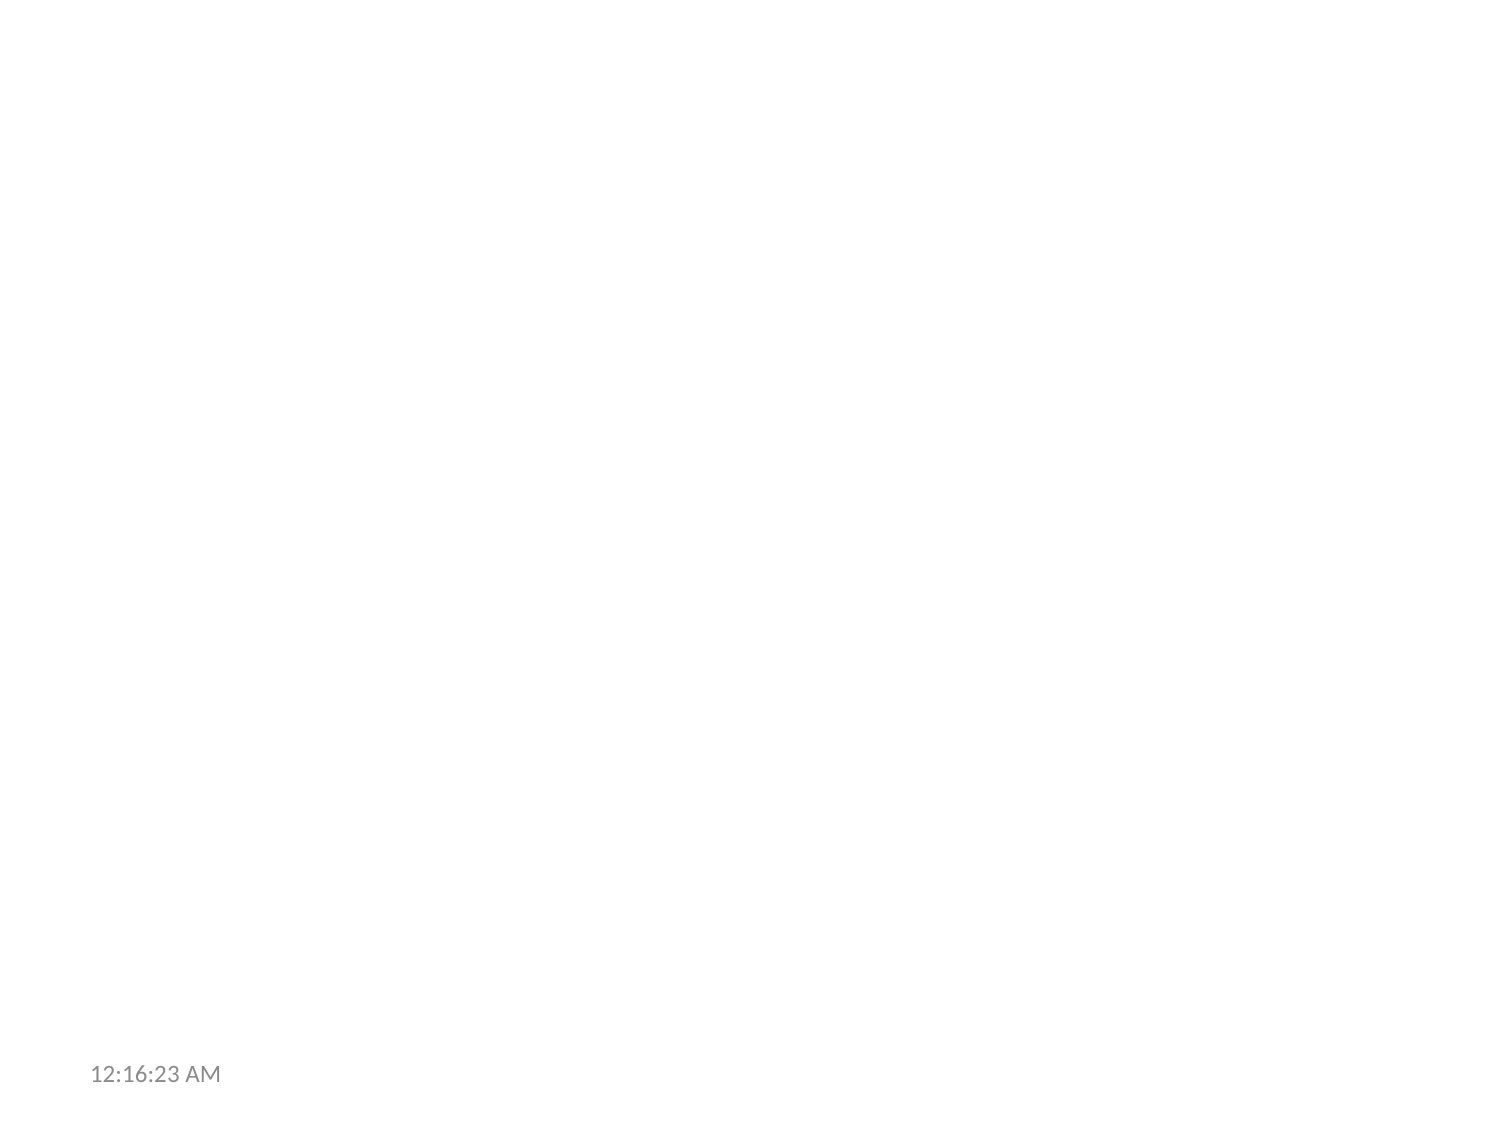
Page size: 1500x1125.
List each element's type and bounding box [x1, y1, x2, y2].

slide_number [75, 1042, 425, 1103]
